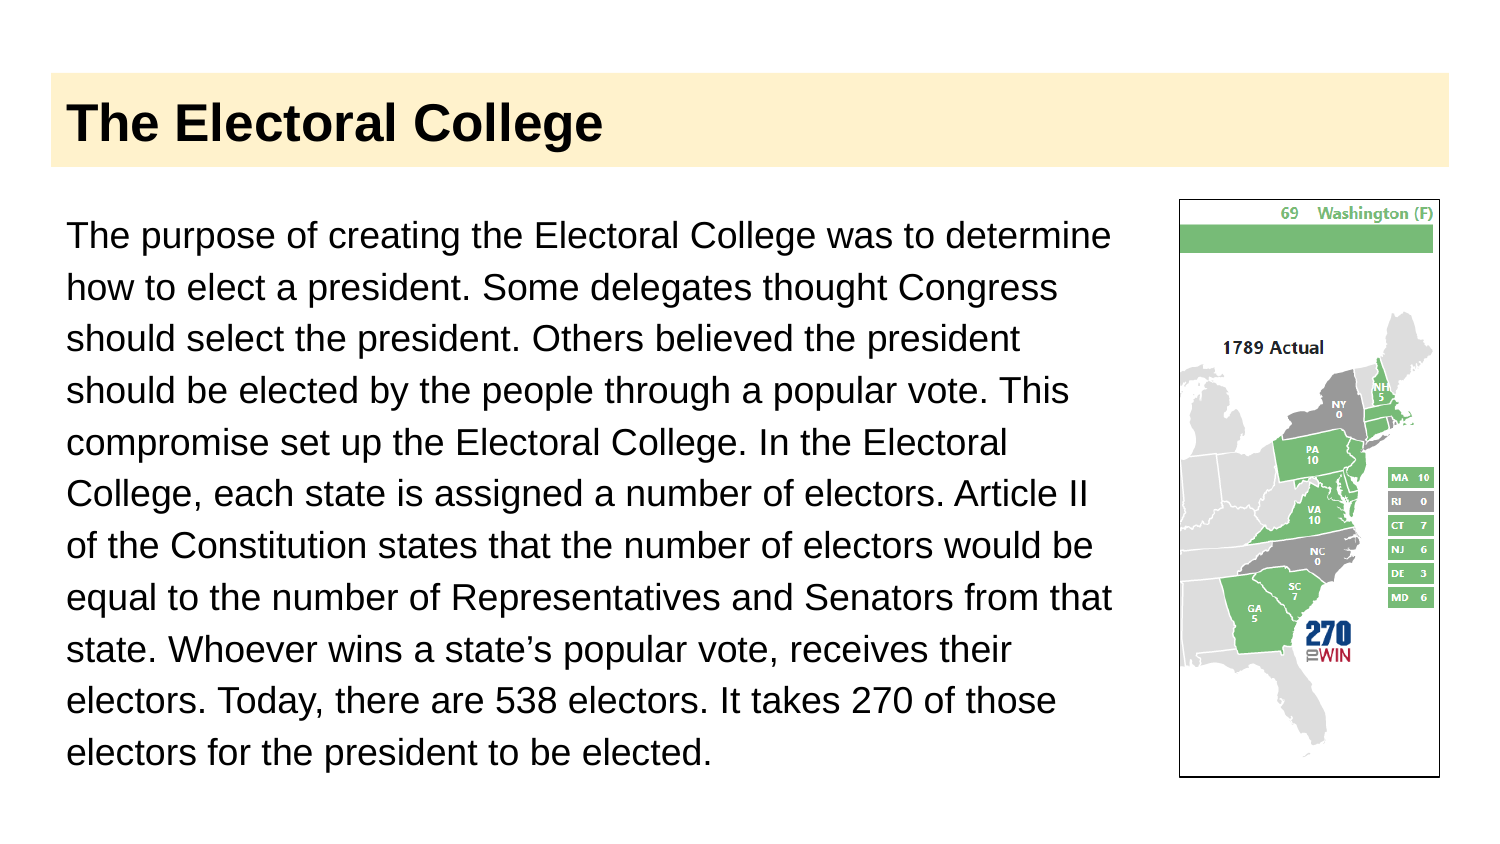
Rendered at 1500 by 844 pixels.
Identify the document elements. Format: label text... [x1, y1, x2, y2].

list The purpose of creating the Electoral College was to determine how to elect a president. Some delegates thought Congress should select the president. Others believed the president should be elected by the people through a popular vote. This compromise set up the Electoral College. In the Electoral College, each state is assigned a number of electors. Article II of the Constitution states that the number of electors would be equal to the number of Representatives and Senators from that state. Whoever wins a state’s popular vote, receives their electors. Today, there are 538 electors. It takes 270 of those electors for the president to be elected. [51, 189, 1142, 801]
title The Electoral College [51, 72, 1449, 167]
picture [1179, 200, 1439, 777]
